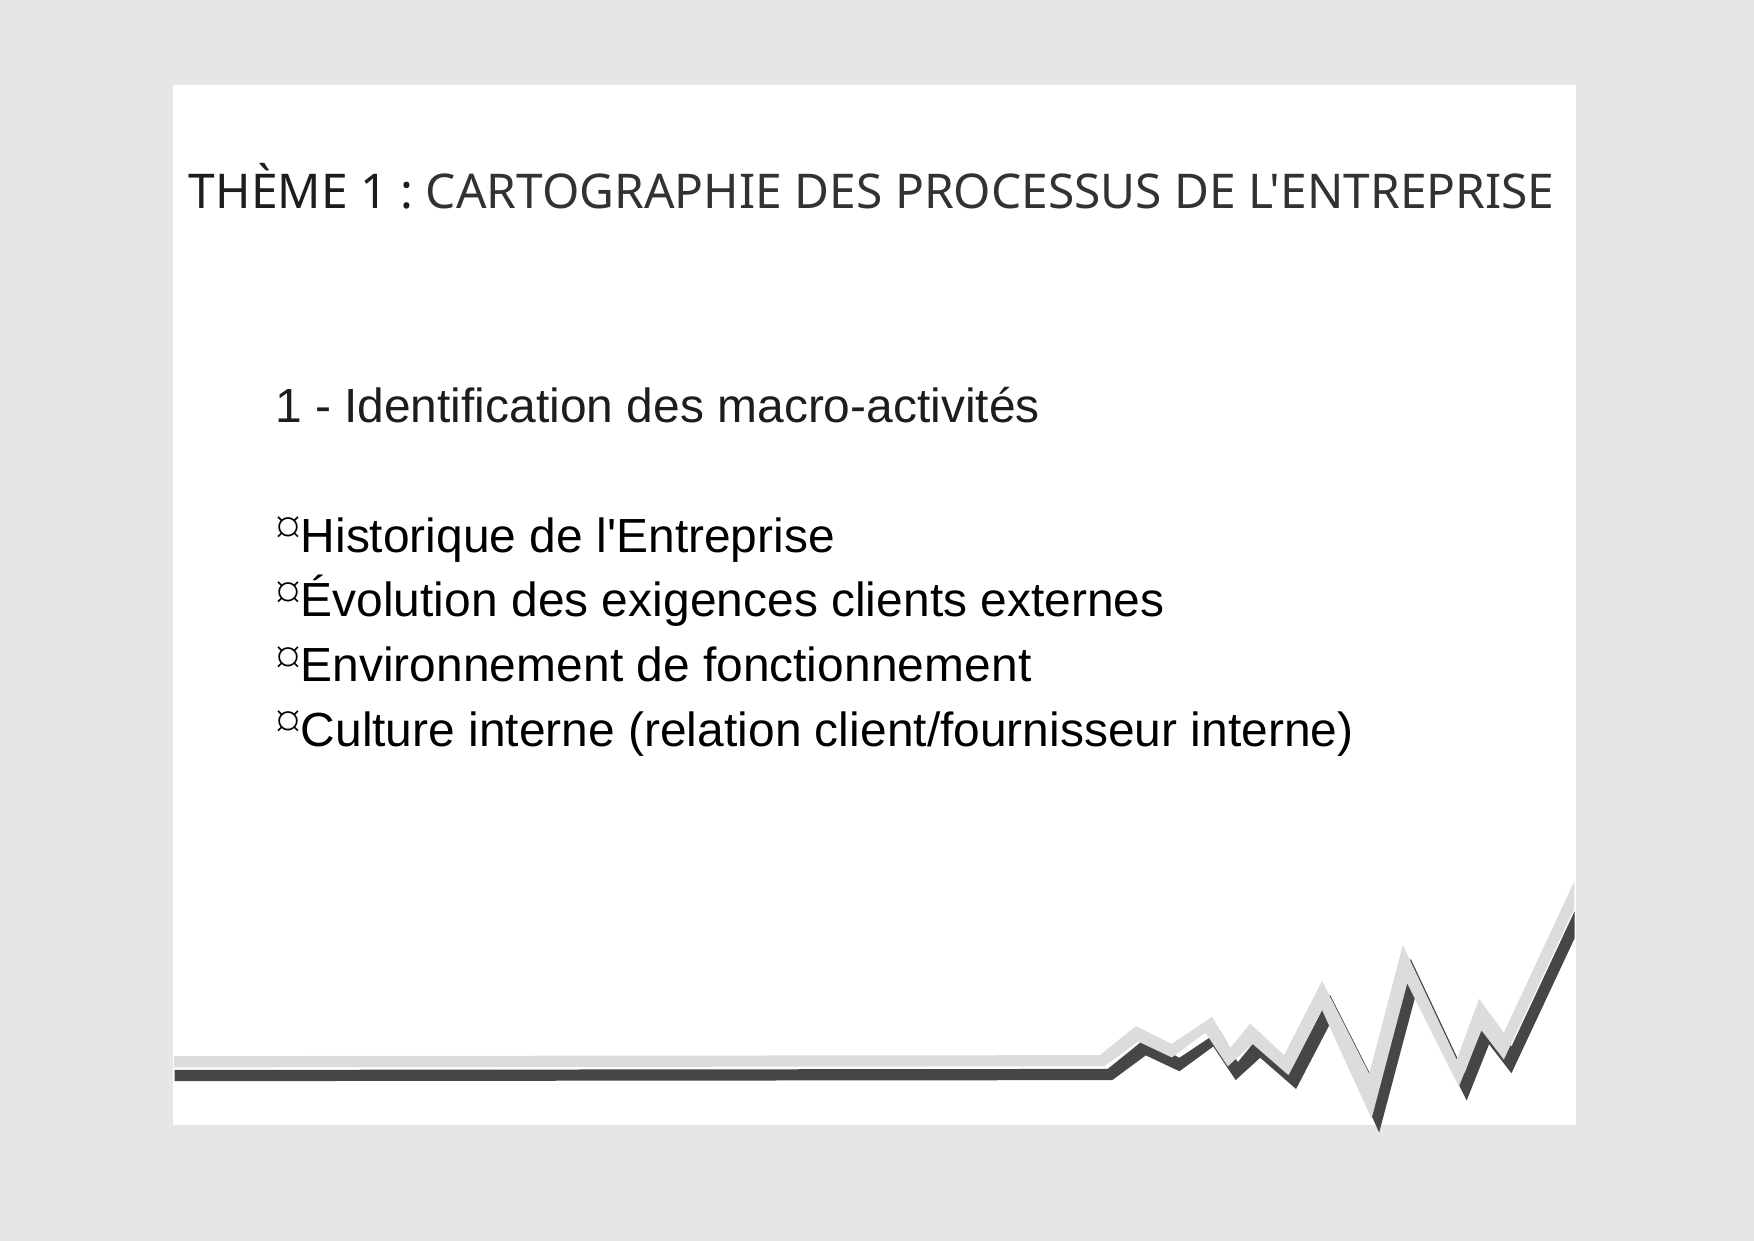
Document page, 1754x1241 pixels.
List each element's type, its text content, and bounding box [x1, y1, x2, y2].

text_box [174, 880, 1575, 1119]
text_box [173, 85, 1575, 1124]
text_box 1 - Identification des macro-activités Historique de l'Entreprise Évolution des exigences clients externes Environnement de fonctionnement Culture interne (relation client/fournisseur interne) [275, 374, 1450, 756]
text_box [174, 1013, 1329, 1089]
text_box THÈME 1 : CARTOGRAPHIE DES PROCESSUS DE L'ENTREPRISE [175, 166, 1570, 219]
text_box [1459, 911, 1575, 1101]
text_box [1372, 985, 1415, 1133]
